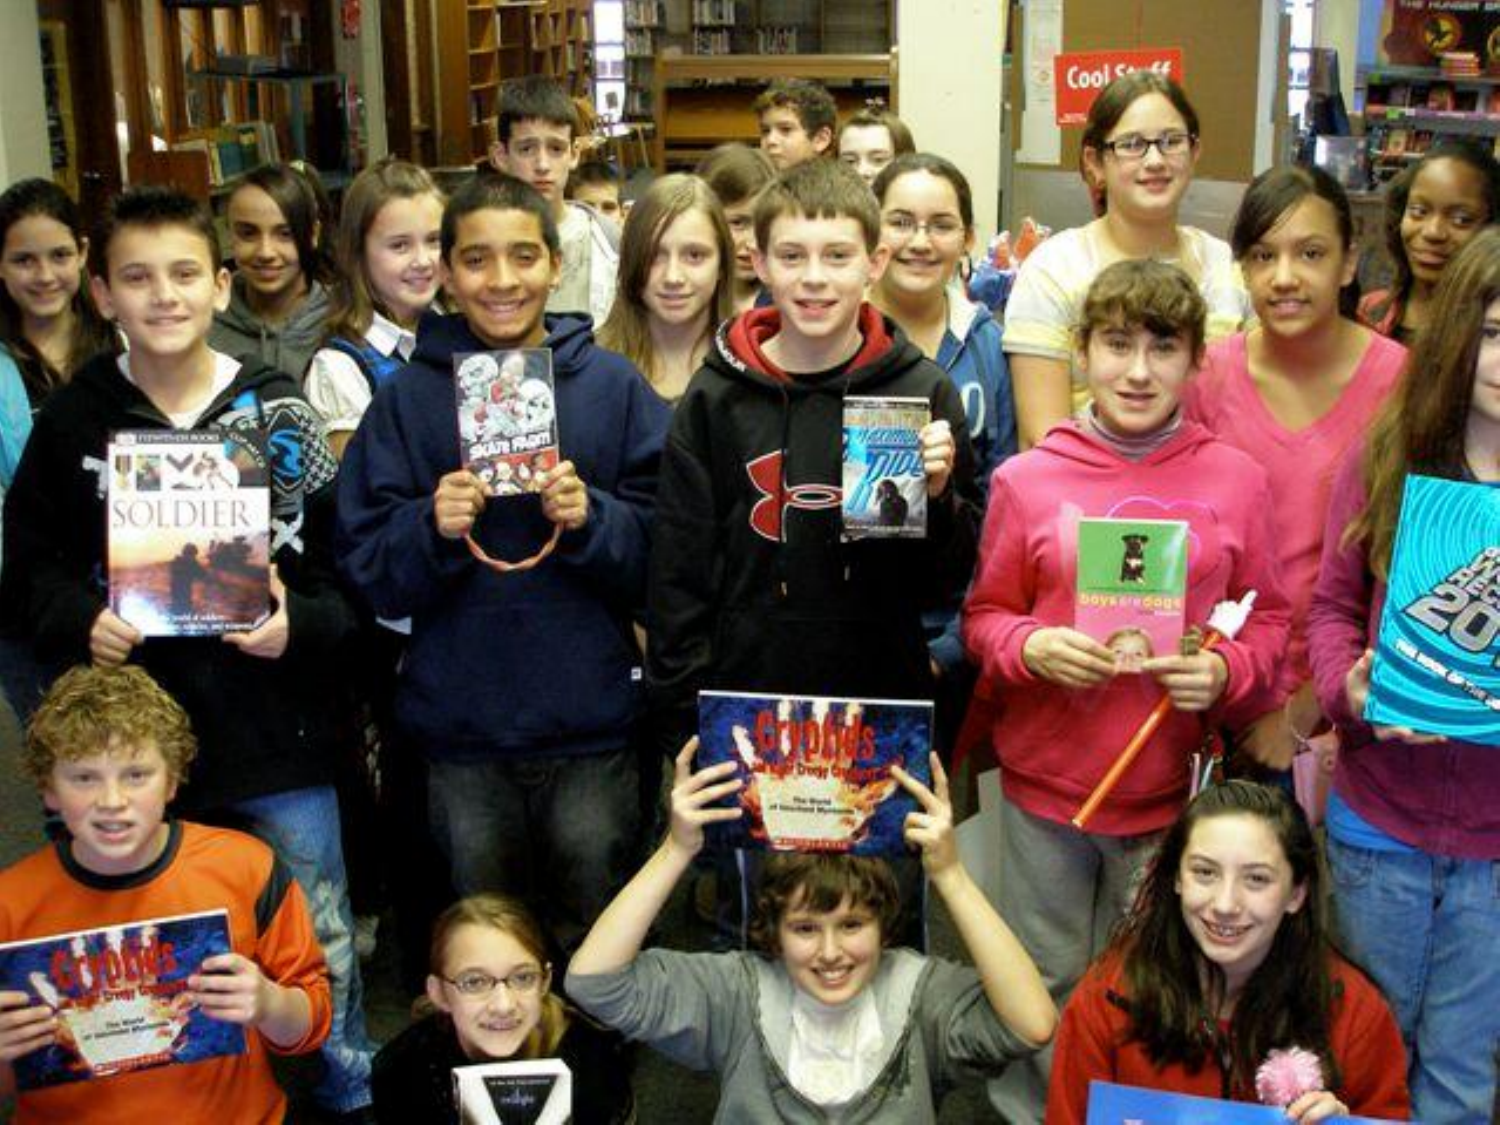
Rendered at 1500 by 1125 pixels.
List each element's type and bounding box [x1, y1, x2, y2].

text_box [0, 0, 1500, 1125]
